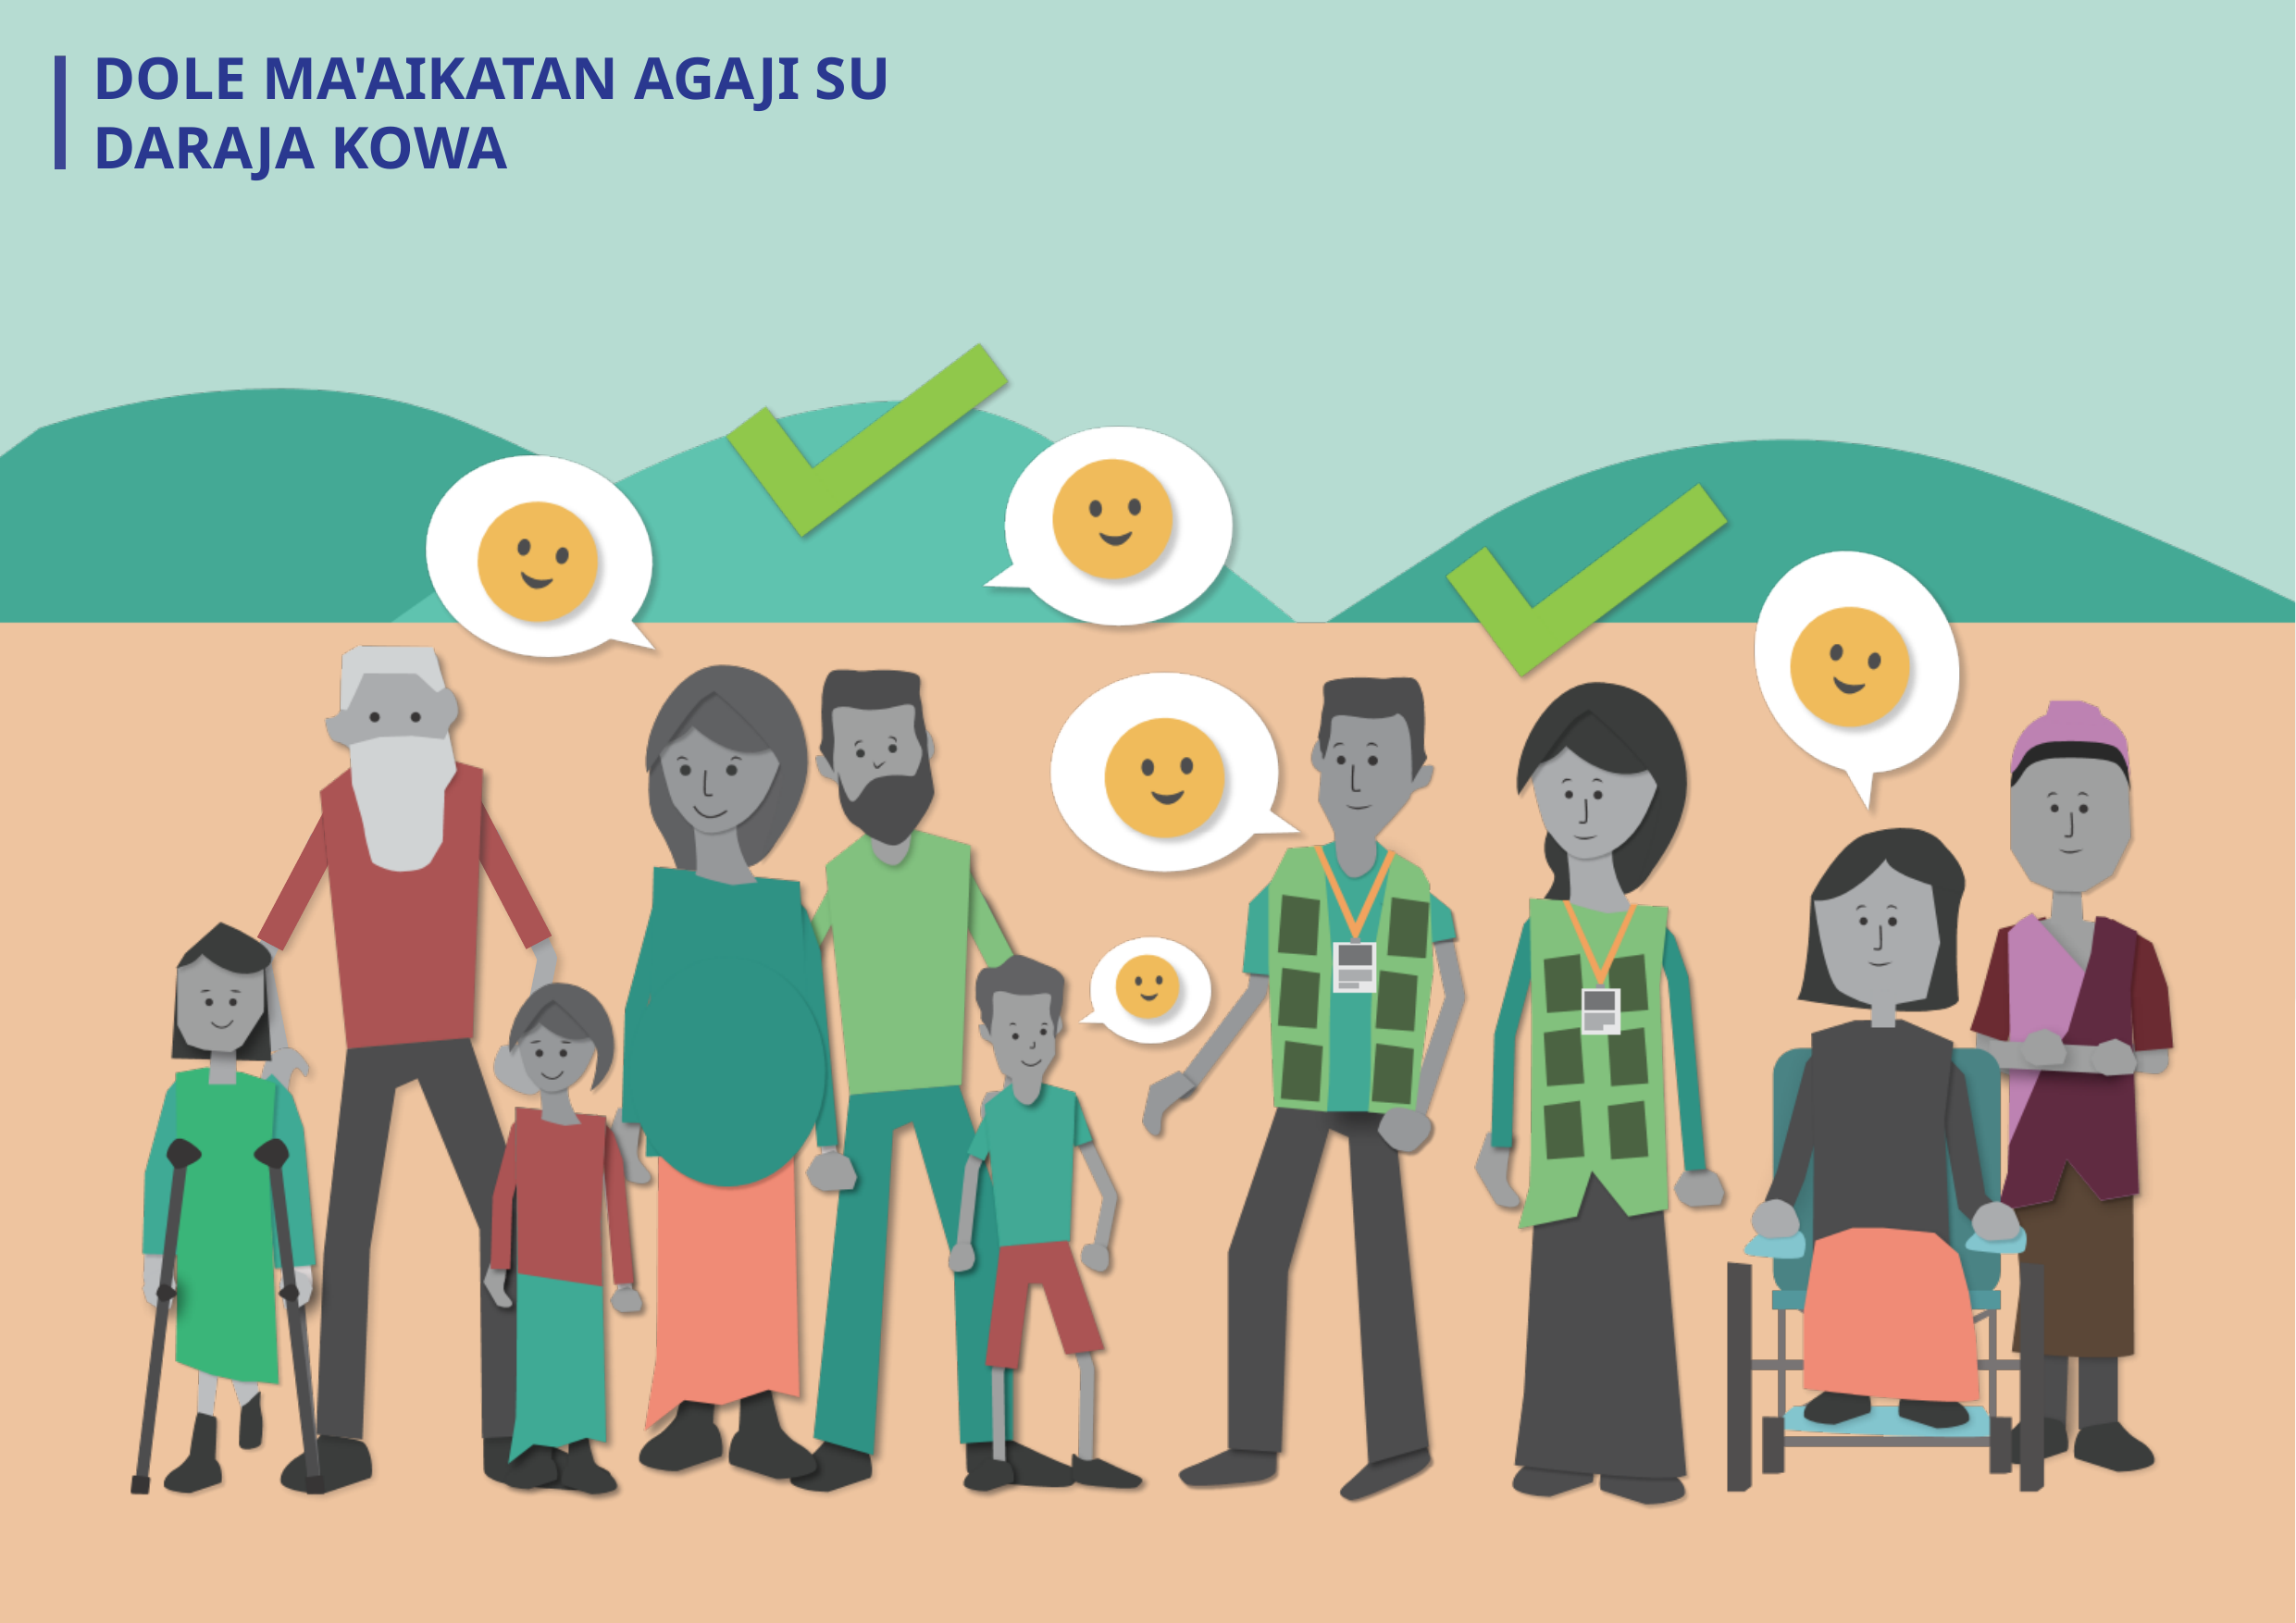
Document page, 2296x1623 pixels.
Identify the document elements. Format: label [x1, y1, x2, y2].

text_box [0, 0, 2296, 1623]
